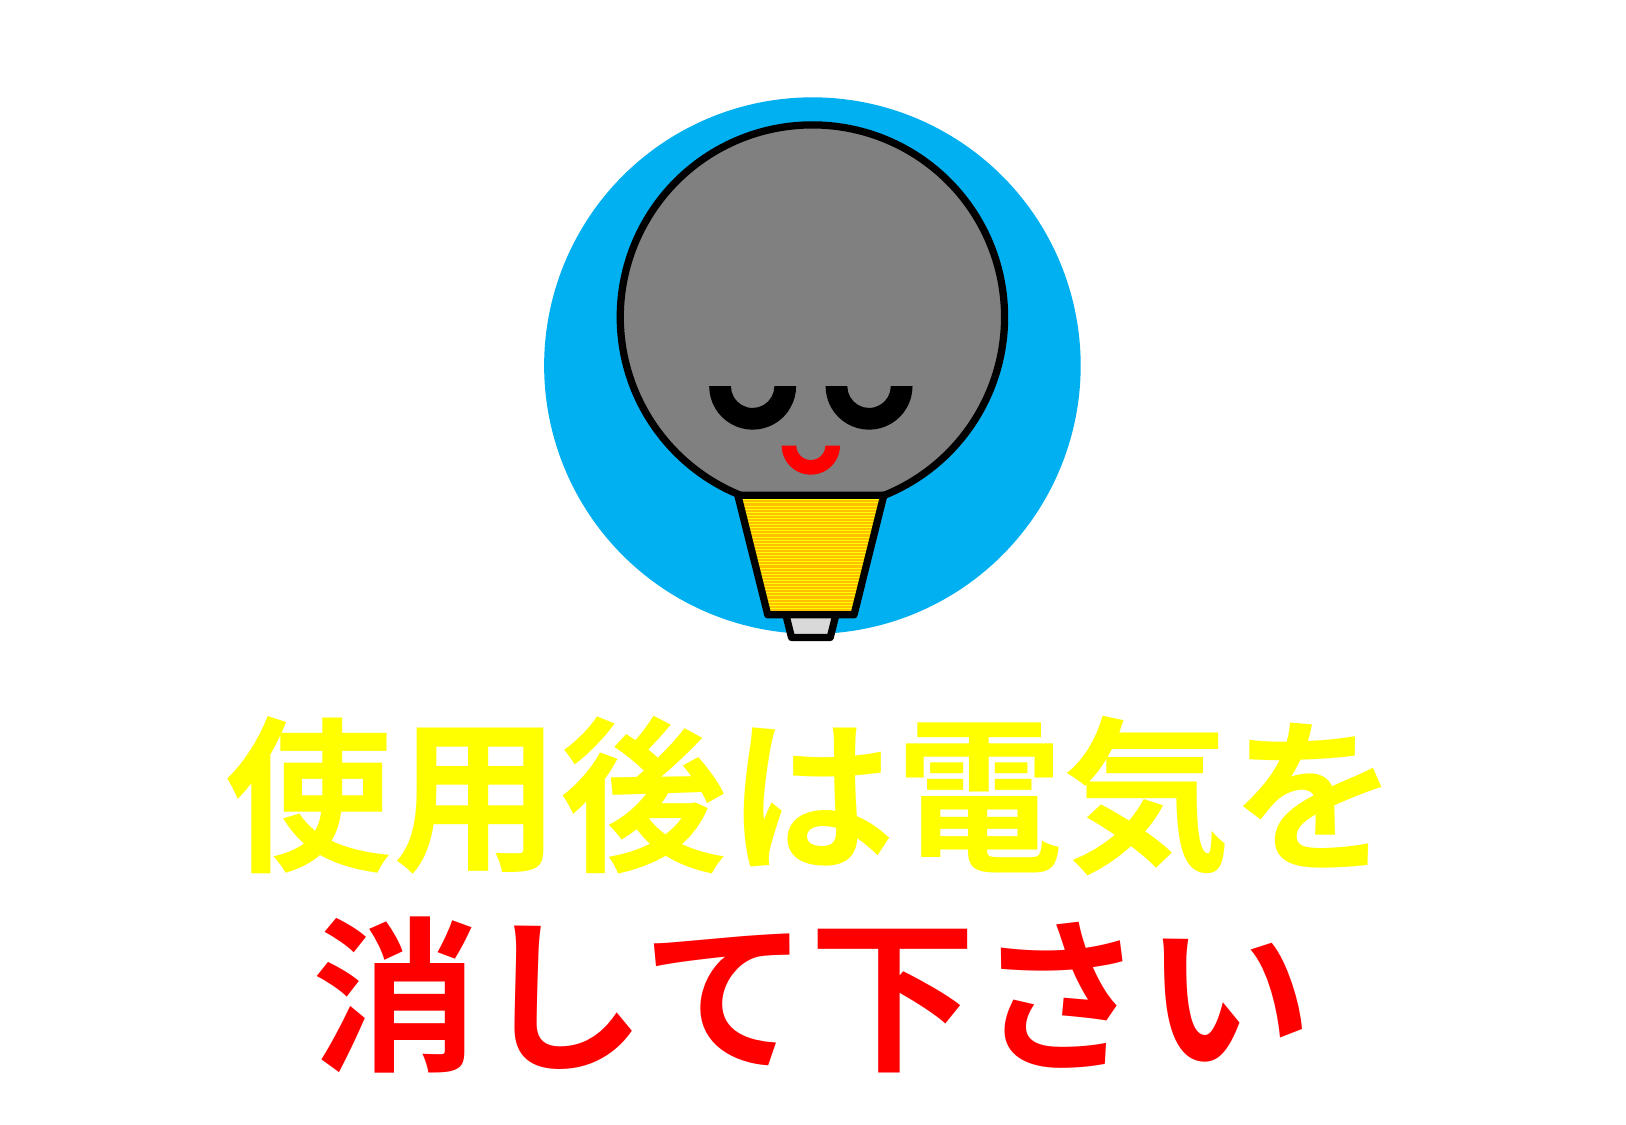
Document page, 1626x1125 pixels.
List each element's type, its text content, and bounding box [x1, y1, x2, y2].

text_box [543, 97, 1081, 638]
text_box 使用後は電気を 消して下さい [0, 684, 1625, 1100]
